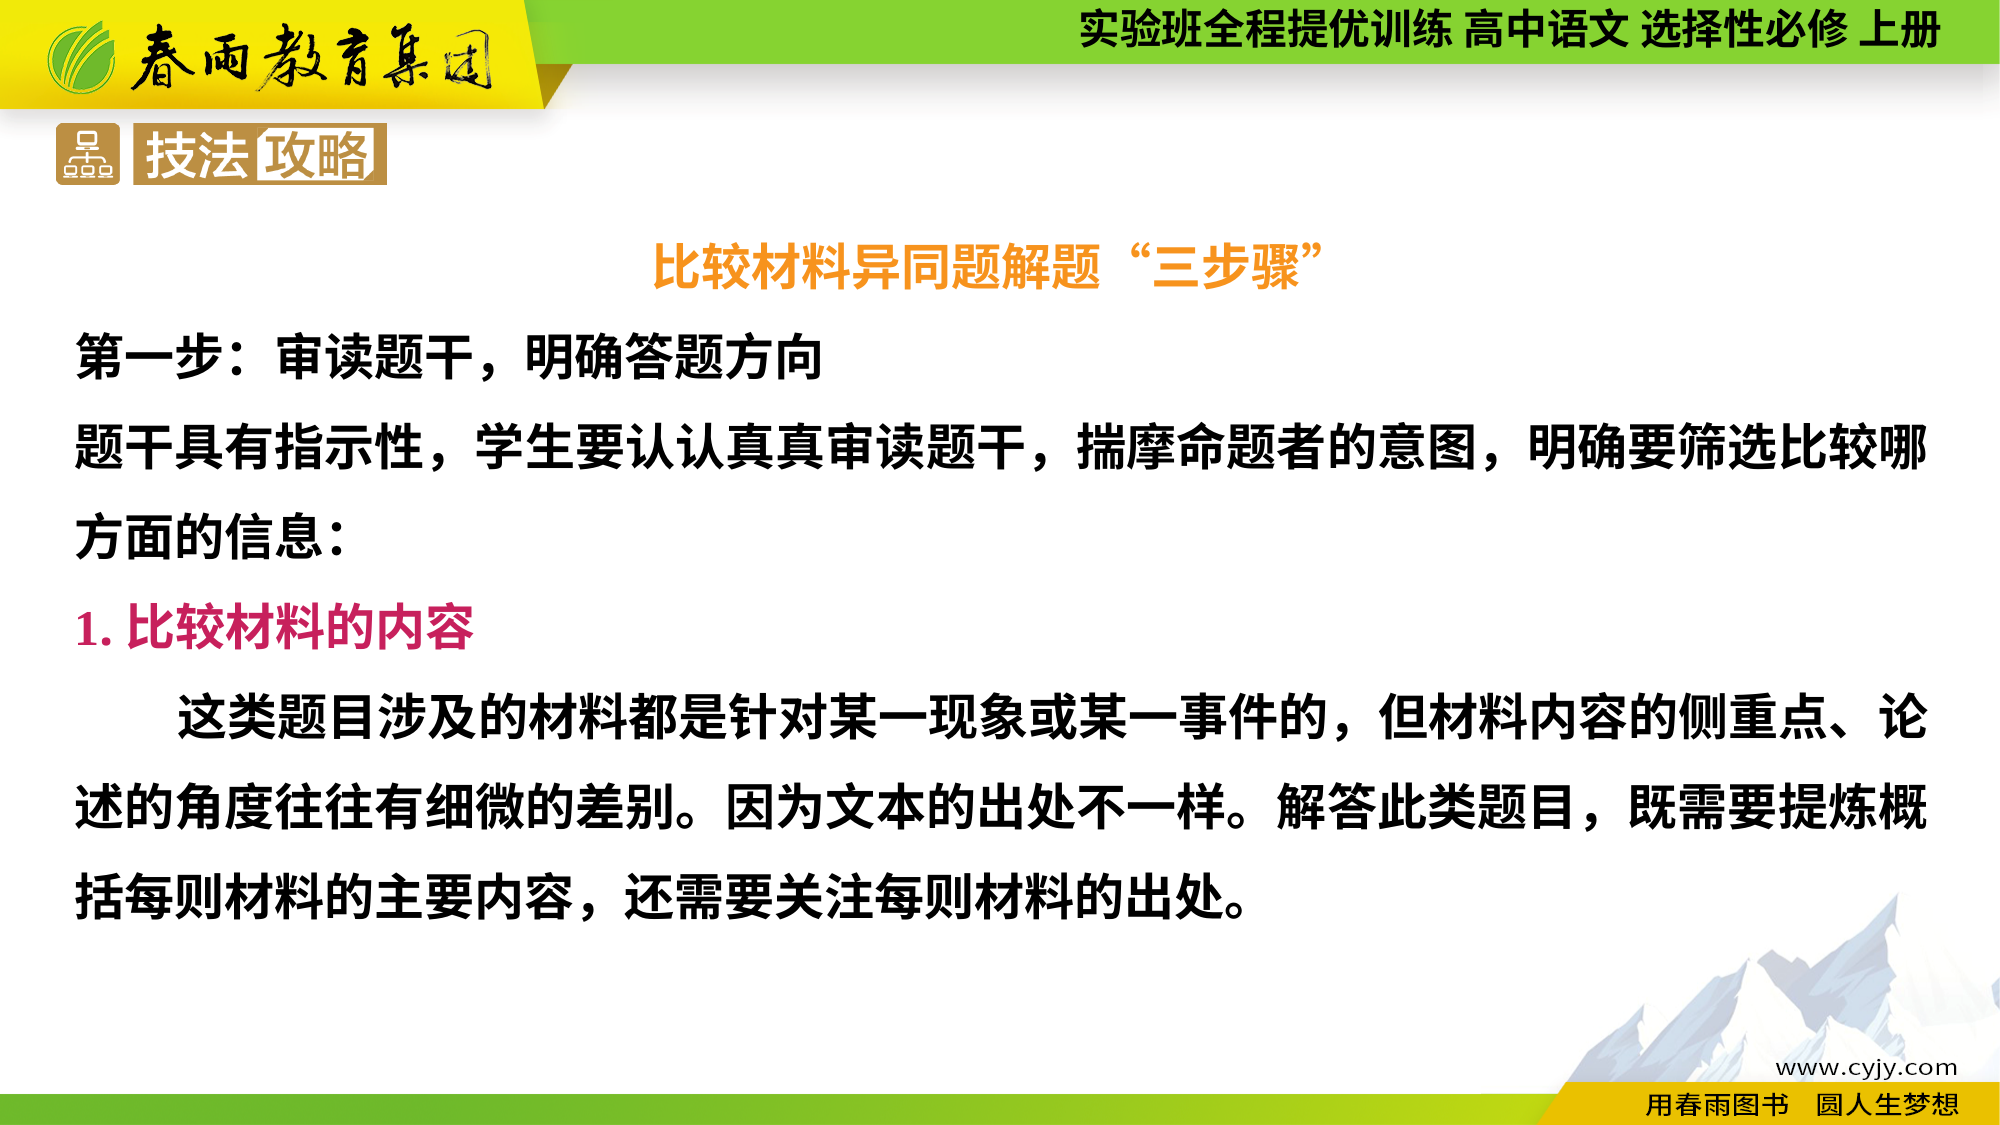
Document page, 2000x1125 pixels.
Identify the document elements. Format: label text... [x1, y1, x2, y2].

list 比较材料异同题解题“三步骤” 第一步：审读题干，明确答题方向 题干具有指示性，学生要认认真真审读题干，揣摩命题者的意图，明确要筛选比较哪方面的信息： 1.比较材料的内容 这类题目涉及的材料都是针对某一现象或某一事件的，但材料内容的侧重点、论述的角度往往有细微的差别。因为文本的出处不一样。解答此类题目，既需要提炼概括每则材料的主要内容，还需要关注每则材料的出处。 [59, 198, 1944, 941]
picture [0, 0, 2000, 1125]
